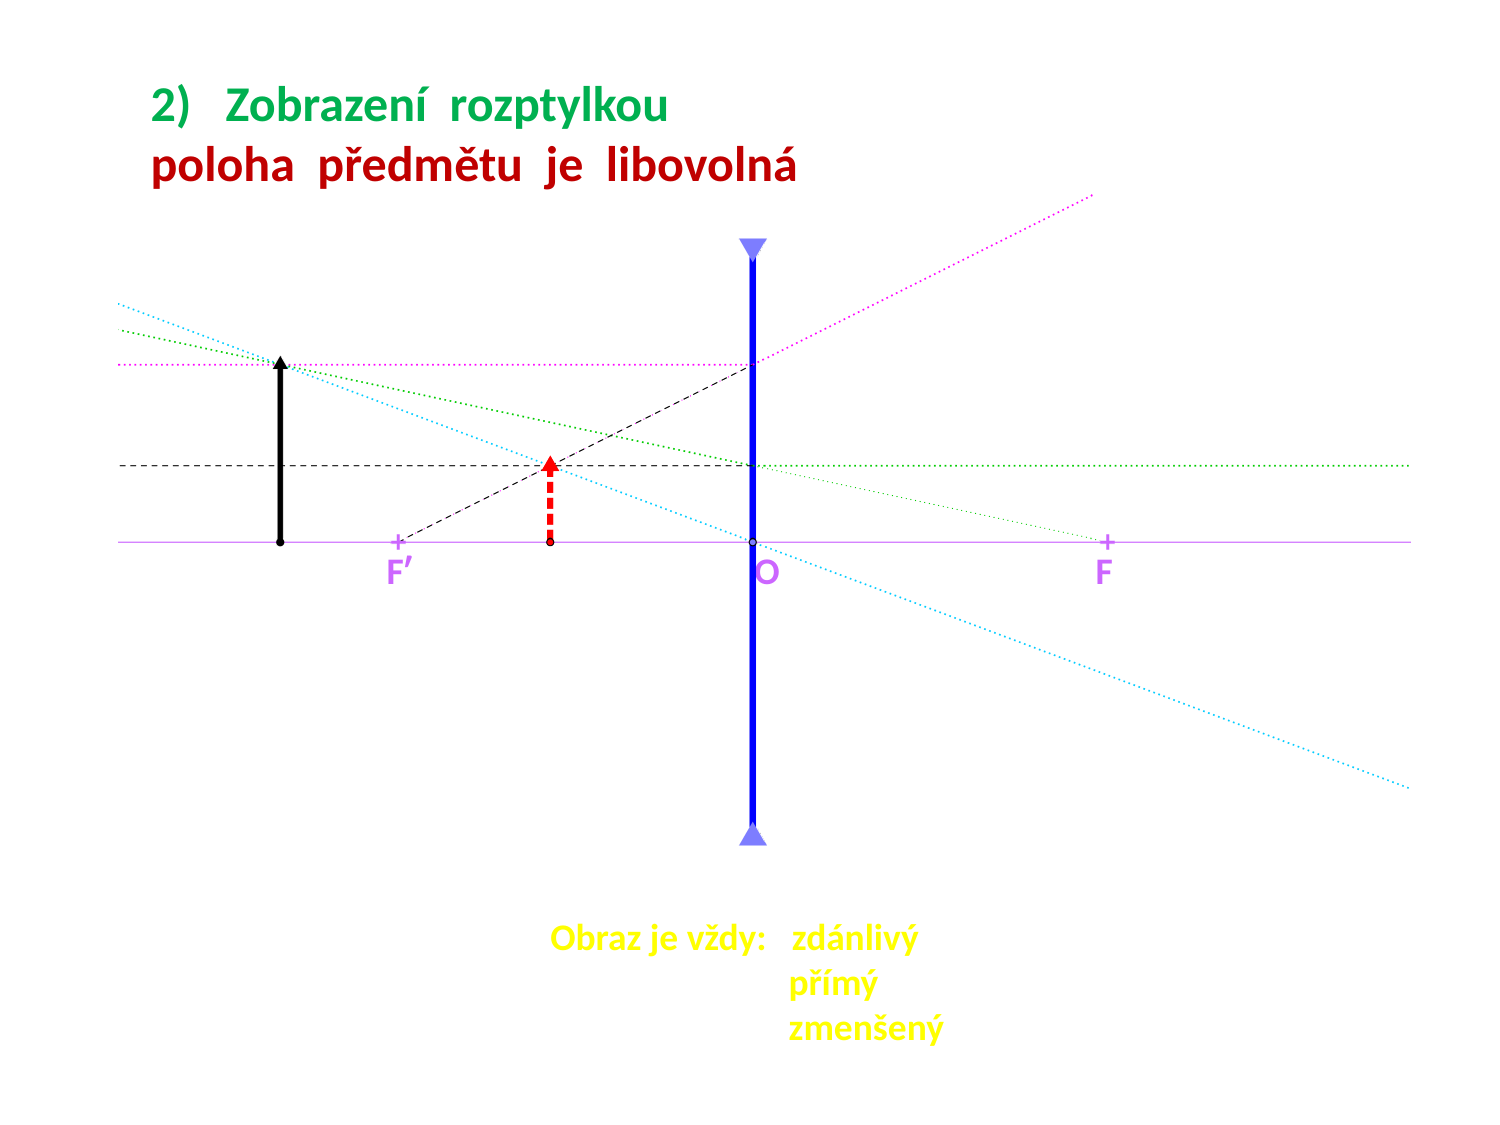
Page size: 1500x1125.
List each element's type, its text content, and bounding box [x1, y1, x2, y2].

text_box Obraz je vždy: zdánlivý přímý zmenšený [535, 905, 1081, 1055]
picture [117, 194, 1411, 883]
text_box Zobrazení rozptylkou poloha předmětu je libovolná [135, 63, 869, 191]
